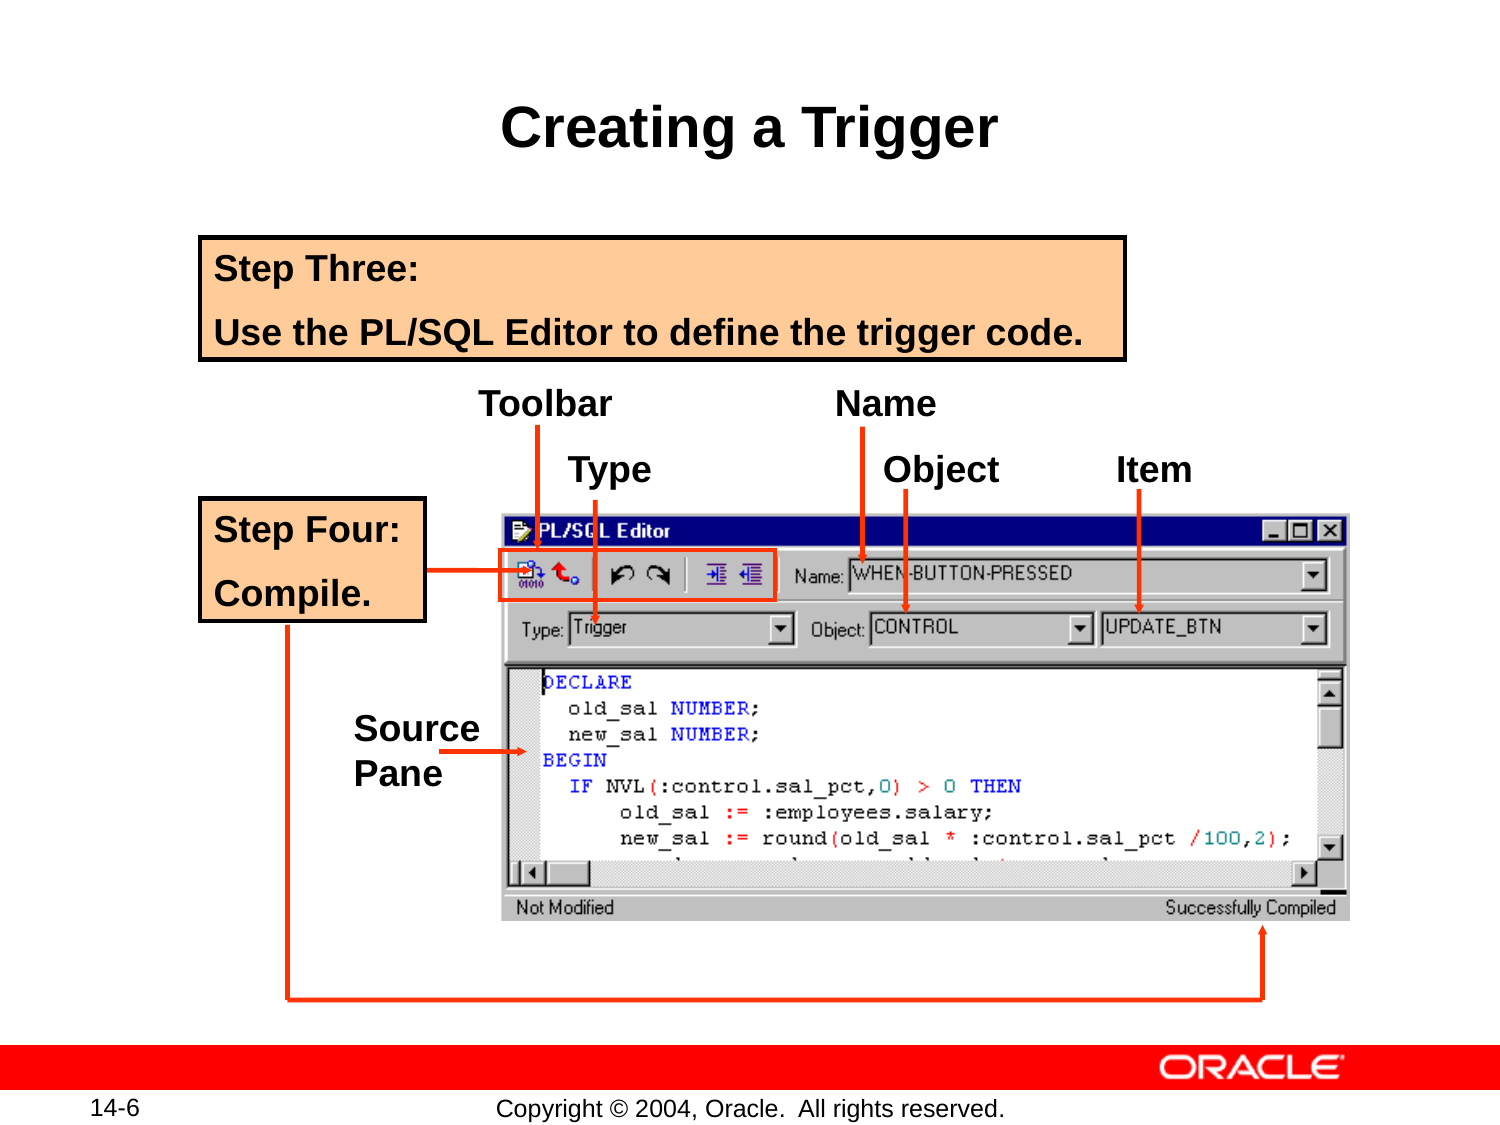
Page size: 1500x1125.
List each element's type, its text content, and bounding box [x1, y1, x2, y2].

text_box Object [880, 443, 1002, 493]
picture [499, 512, 1351, 921]
text_box Type [565, 443, 655, 493]
title Creating a Trigger [149, 87, 1351, 232]
text_box Step Three: Use the PL/SQL Editor to define the trigger code. [200, 237, 1125, 360]
text_box Name [832, 376, 939, 426]
text_box Source Pane [351, 701, 483, 796]
text_box Step Four: Compile. [199, 498, 425, 621]
text_box Toolbar [476, 376, 616, 426]
text_box Item [1114, 443, 1196, 493]
text_box [1258, 930, 1267, 1000]
